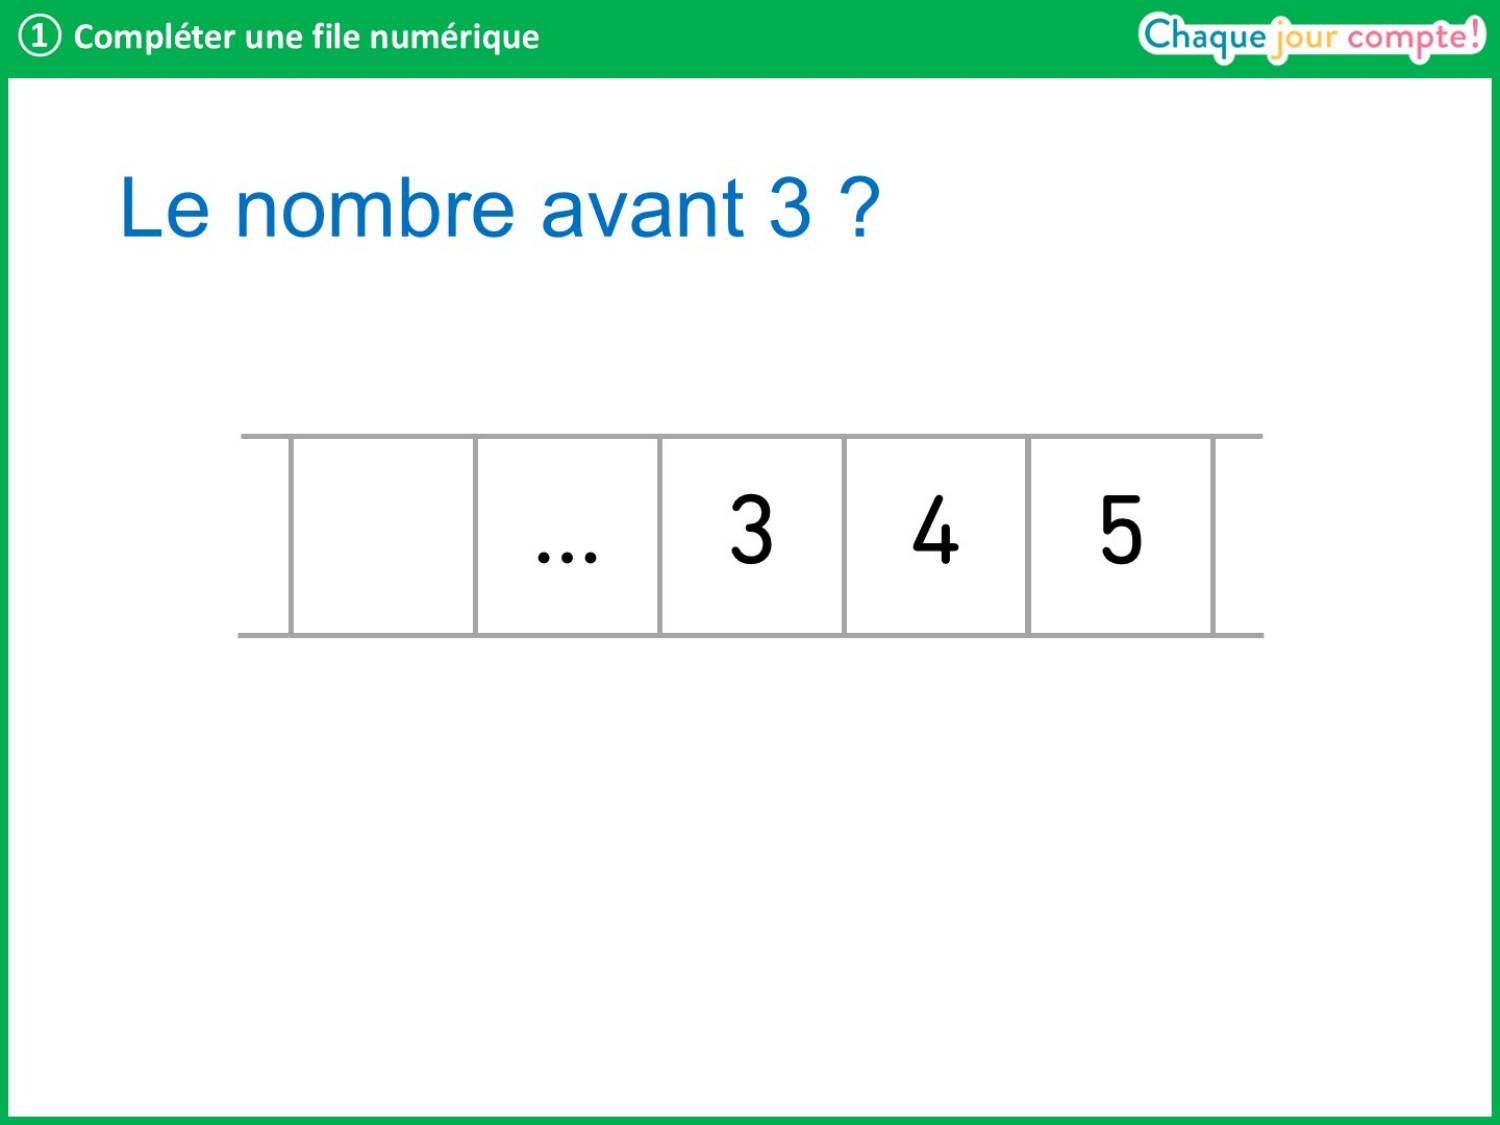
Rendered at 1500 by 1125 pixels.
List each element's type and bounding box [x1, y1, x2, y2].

list [0, 0, 1500, 1125]
